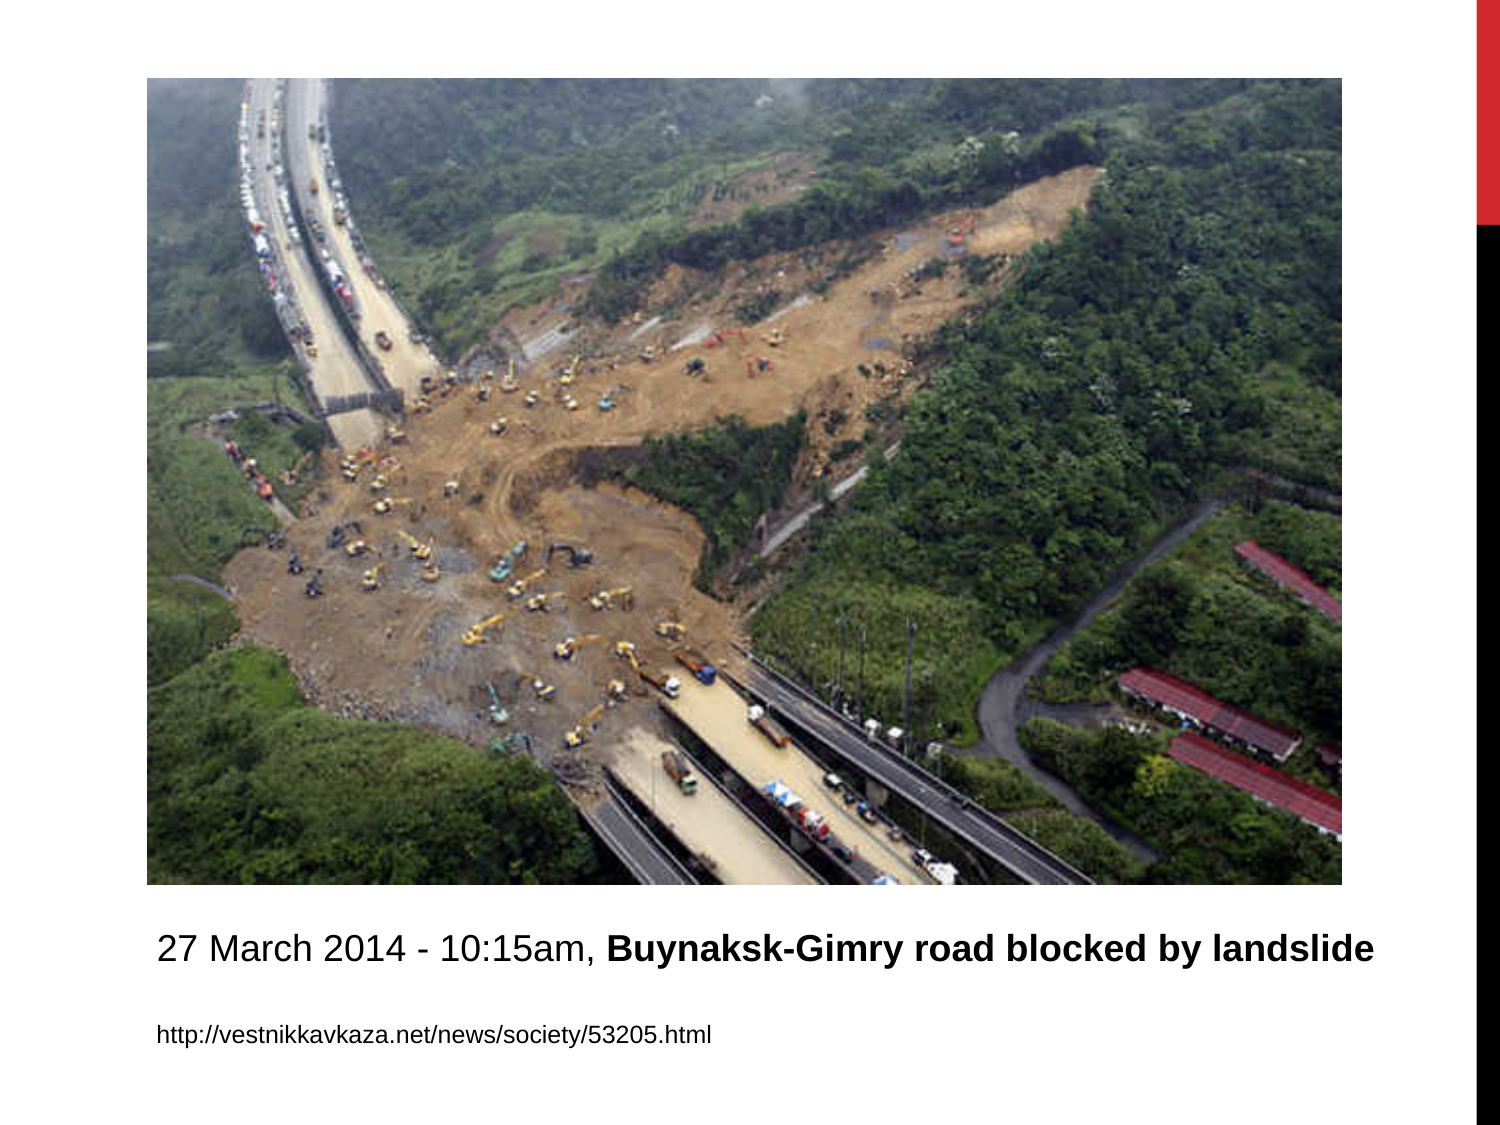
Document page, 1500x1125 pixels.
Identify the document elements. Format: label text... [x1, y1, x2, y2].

text_box http://vestnikkavkaza.net/news/society/53205.html [141, 1011, 892, 1057]
picture [146, 77, 1342, 885]
text_box 27 March 2014 - 10:15am, Buynaksk-Gimry road blocked by landslide [142, 916, 1391, 977]
